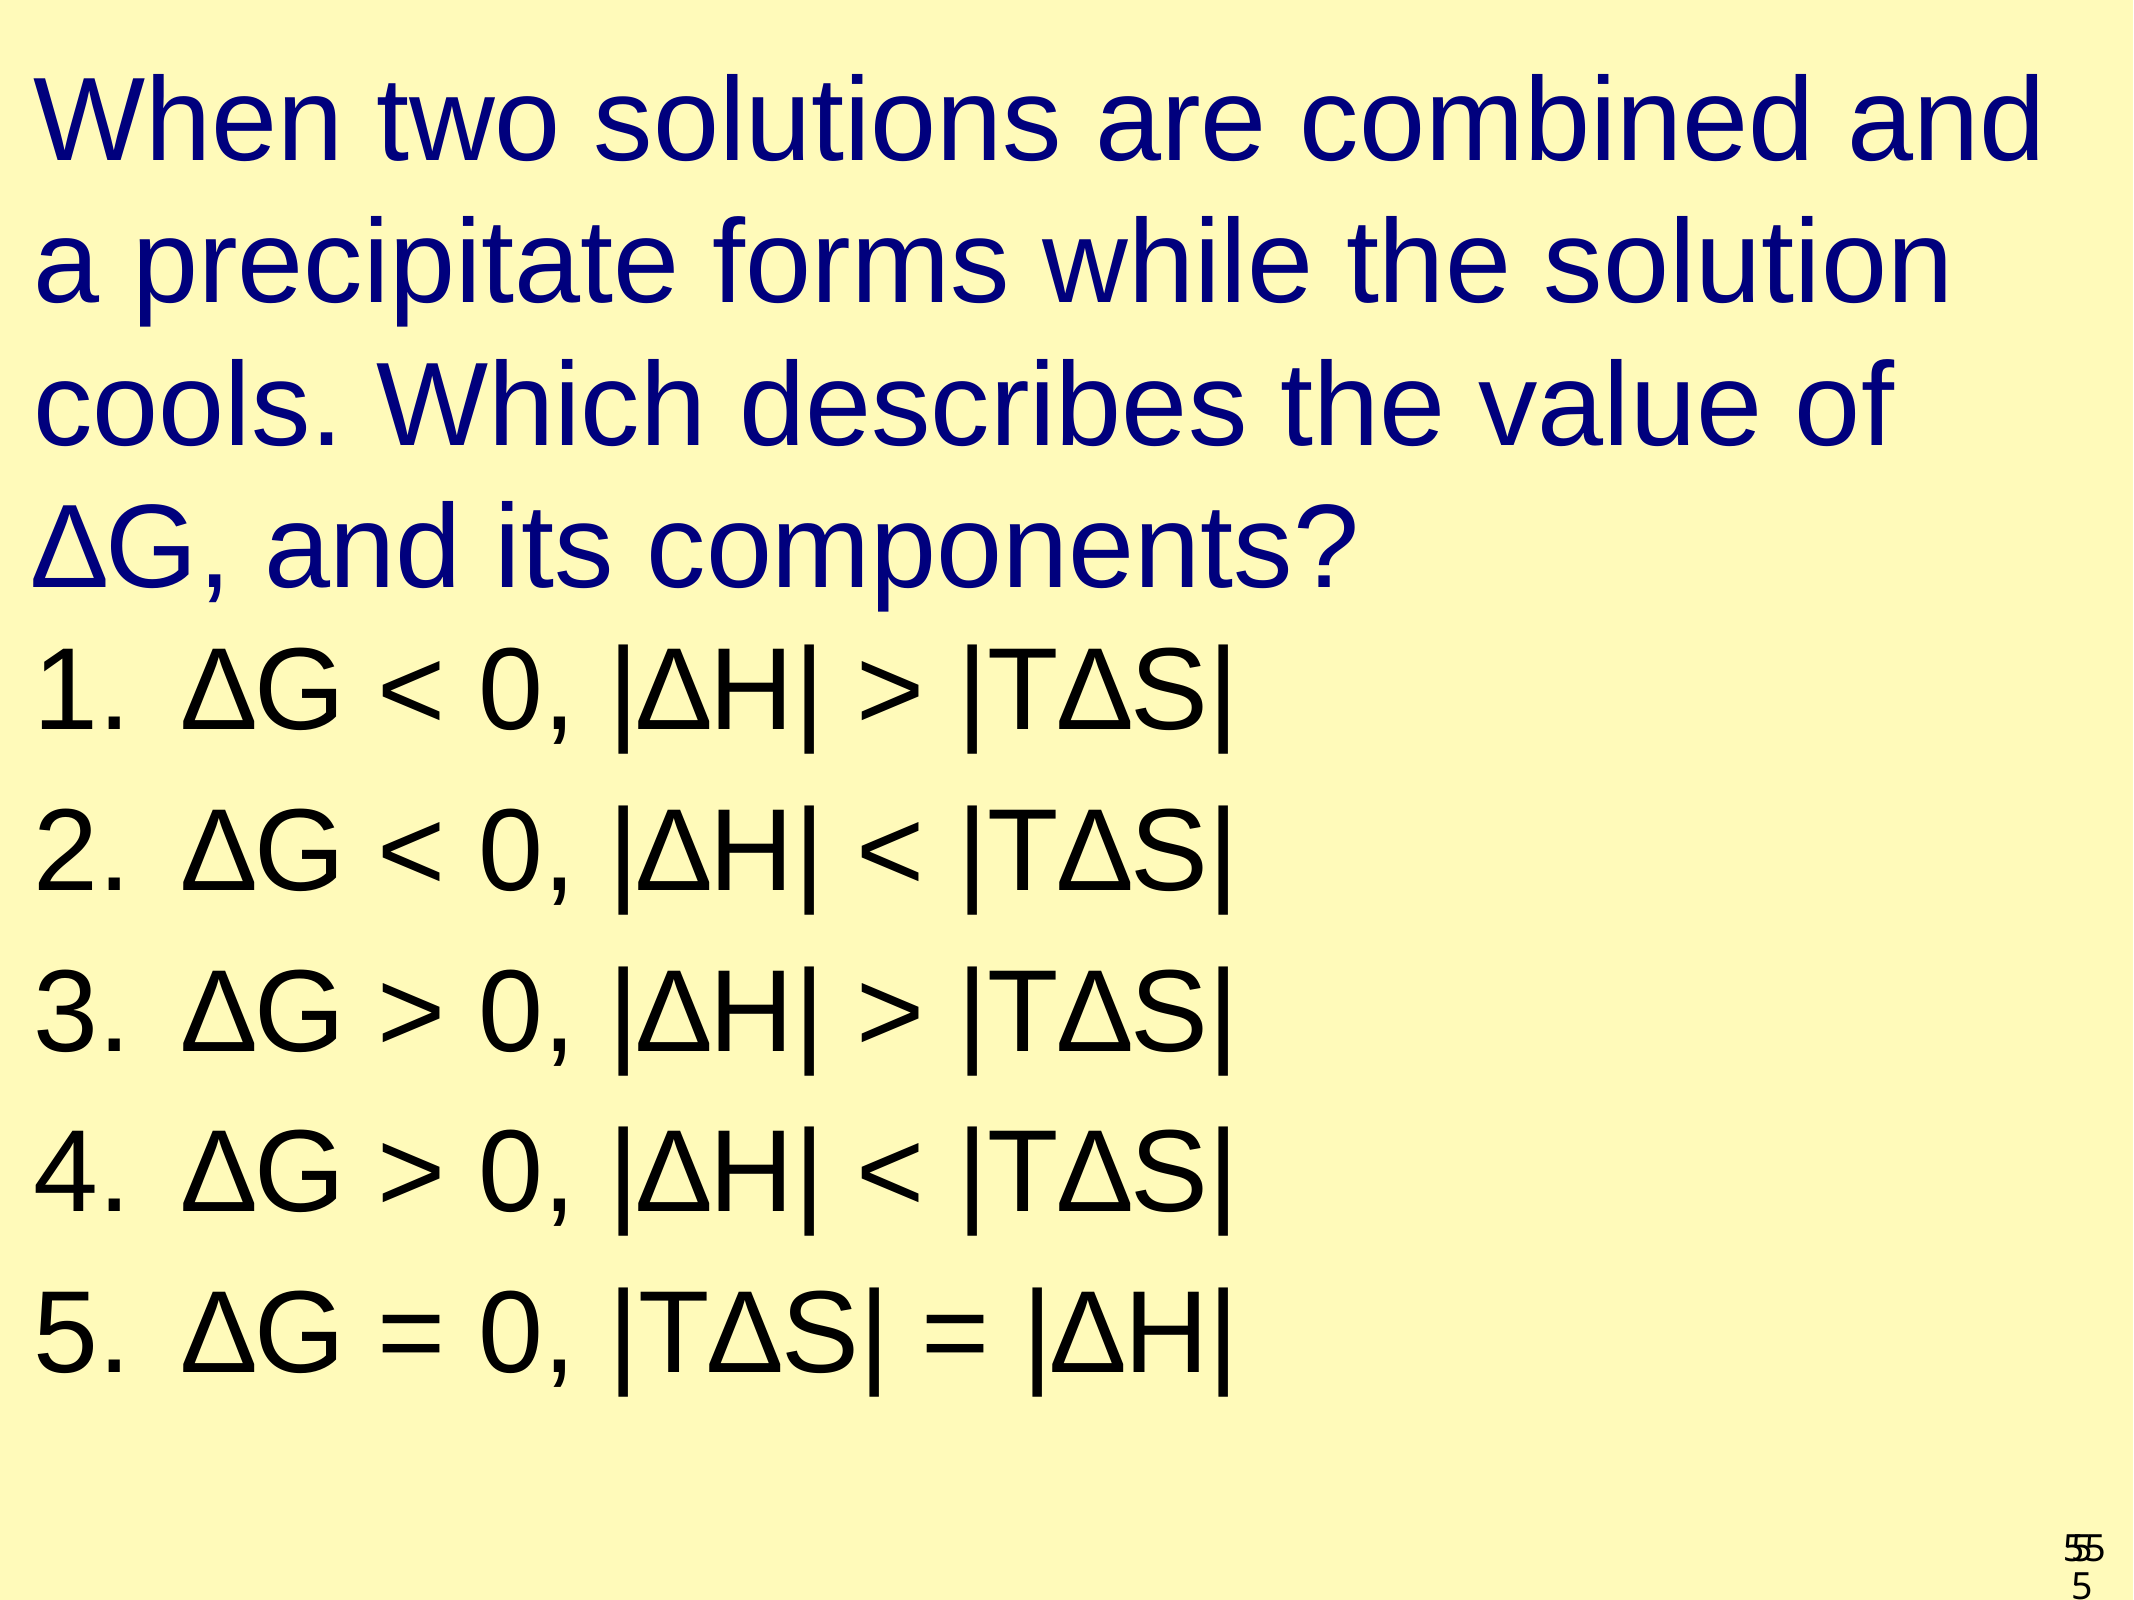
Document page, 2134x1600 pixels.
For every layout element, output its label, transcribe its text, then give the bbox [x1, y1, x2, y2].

text_box 55 [2056, 1516, 2113, 1578]
title When two solutions are combined and a precipitate forms while the solution cools. Which describes the value of ∆G, and its components? [32, 41, 2116, 611]
list ∆G < 0, |∆H| > |T∆S| ∆G < 0, |∆H| < |T∆S| ∆G > 0, |∆H| > |T∆S| ∆G > 0, |∆H| < |T∆S| ∆G = 0, |T∆S| = |∆H| [32, 611, 2116, 1578]
